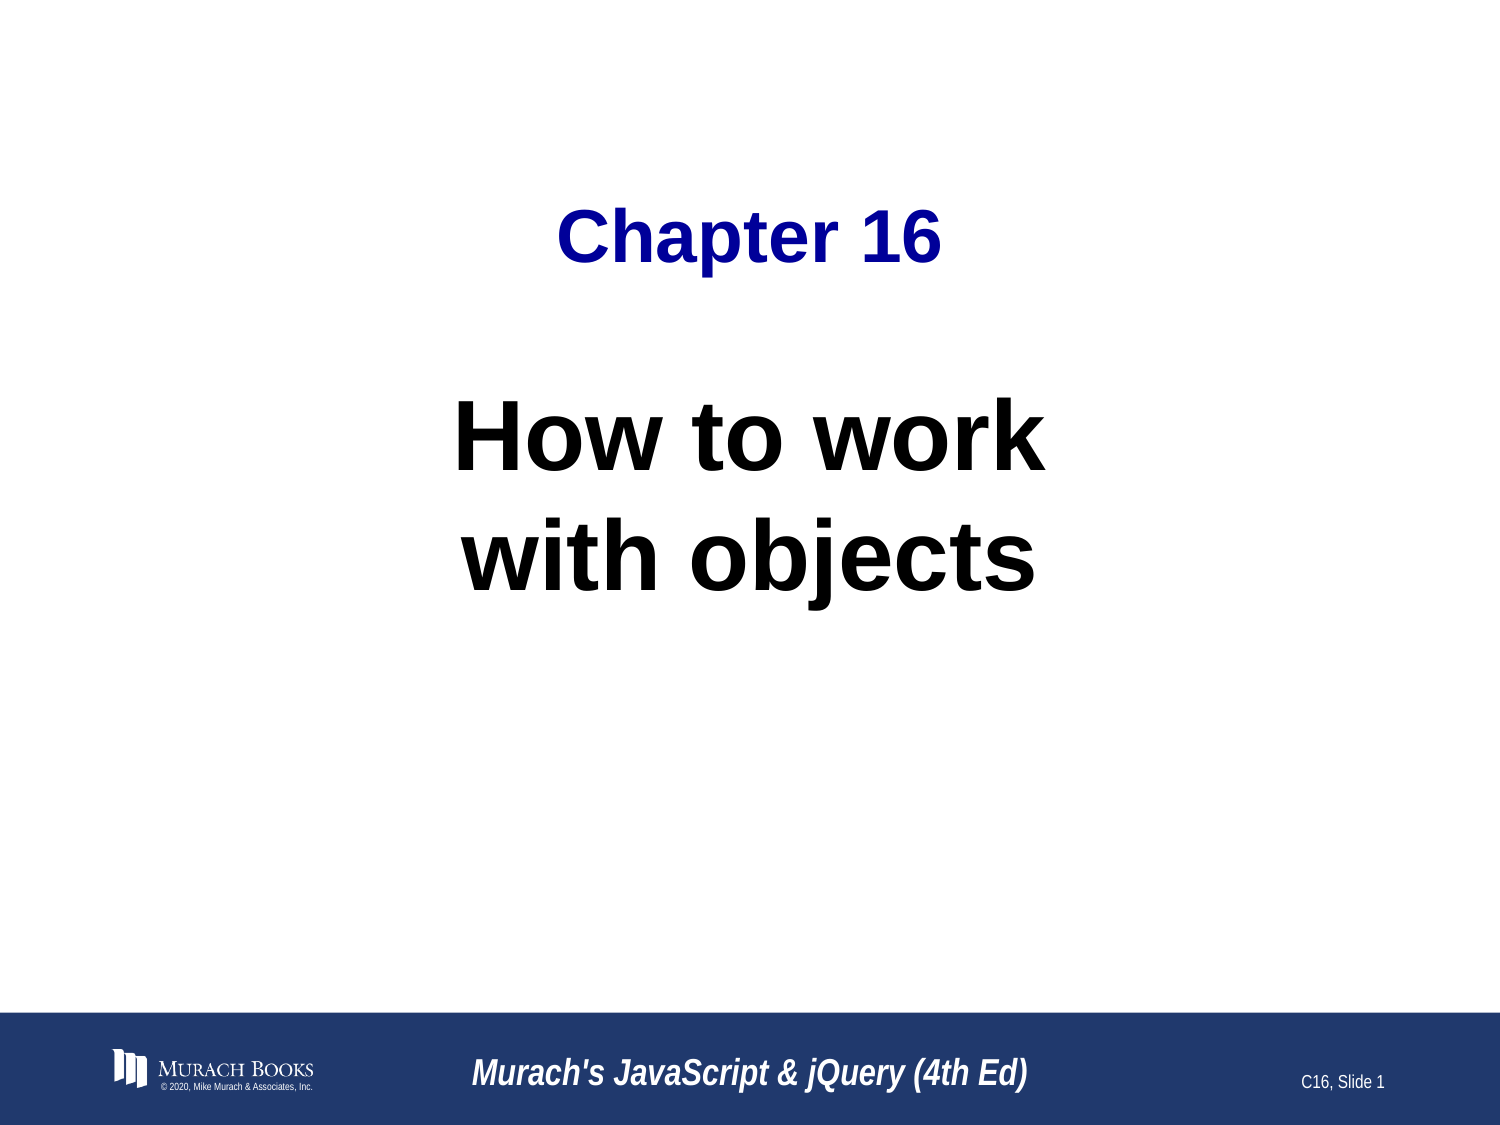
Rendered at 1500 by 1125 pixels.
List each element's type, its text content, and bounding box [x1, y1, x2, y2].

slide_number C16, Slide 1 [1087, 1025, 1400, 1100]
slide_number Murach's JavaScript & jQuery (4th Ed) [463, 1025, 1050, 1100]
list How to work with objects [312, 362, 1188, 850]
footer © 2020, Mike Murach & Associates, Inc. [12, 1025, 463, 1100]
title Chapter 16 [112, 187, 1388, 279]
